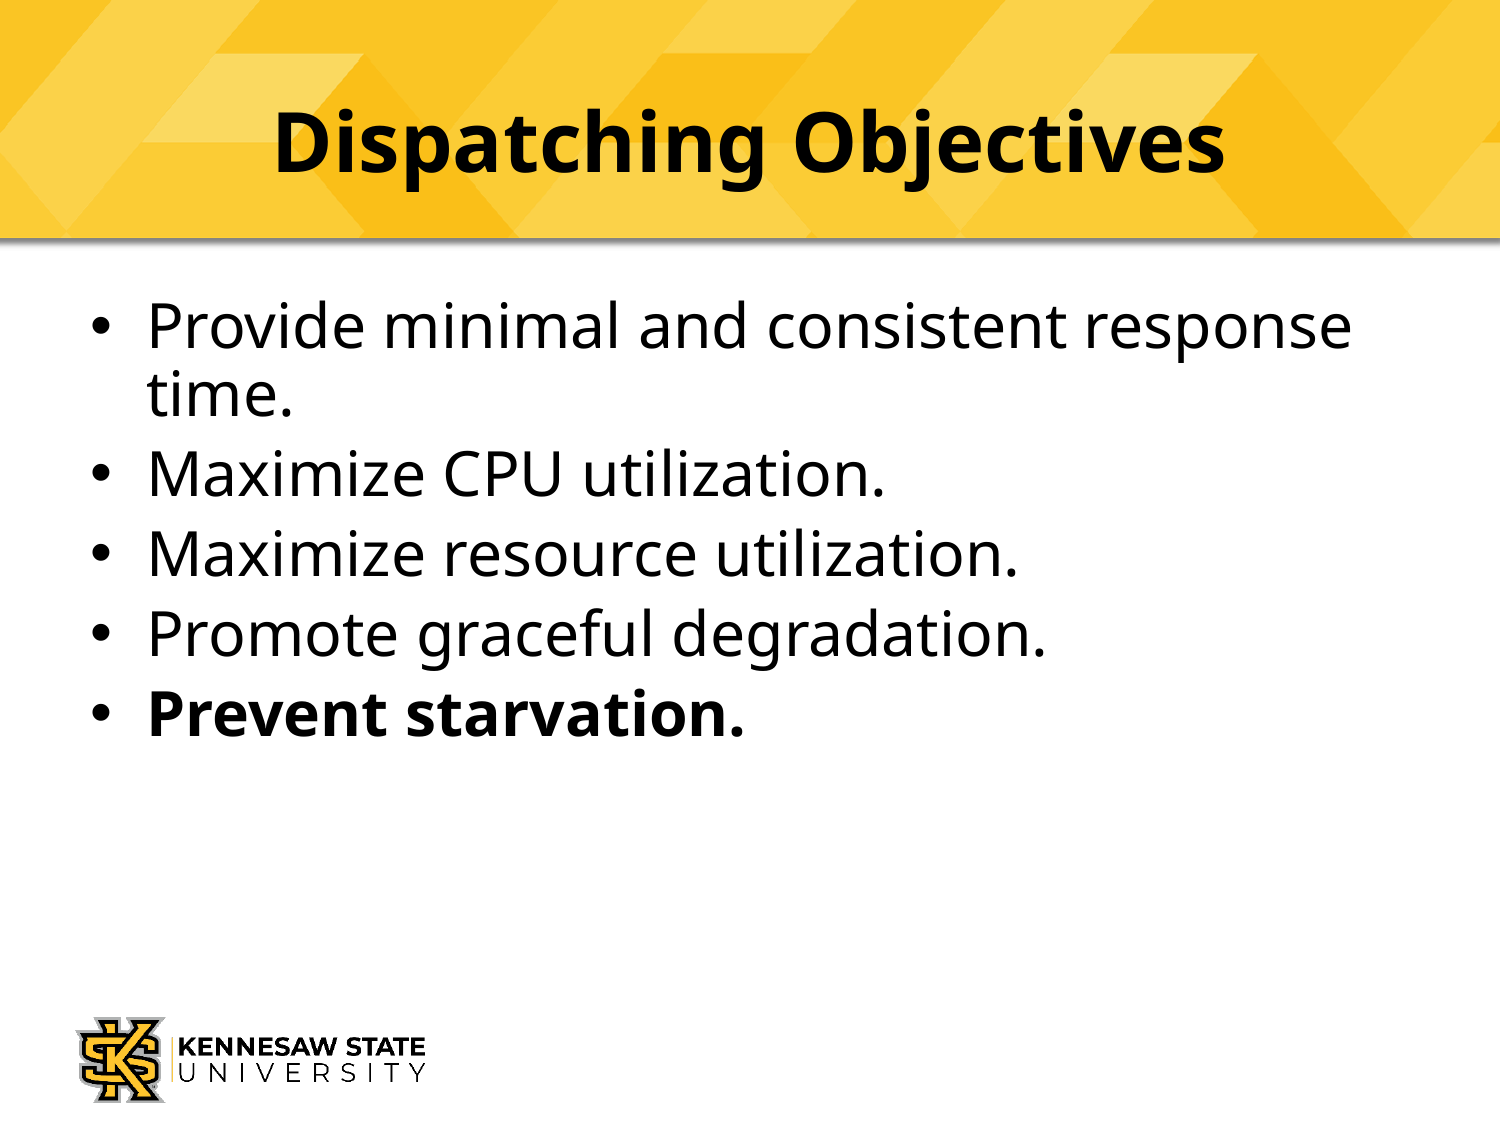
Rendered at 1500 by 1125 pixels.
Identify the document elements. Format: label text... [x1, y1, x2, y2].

picture [0, 0, 1500, 251]
list Provide minimal and consistent response time. Maximize CPU utilization. Maximize resource utilization. Promote graceful degradation. Prevent starvation. [75, 287, 1425, 1005]
picture [75, 1017, 425, 1103]
title Dispatching Objectives [75, 45, 1425, 233]
